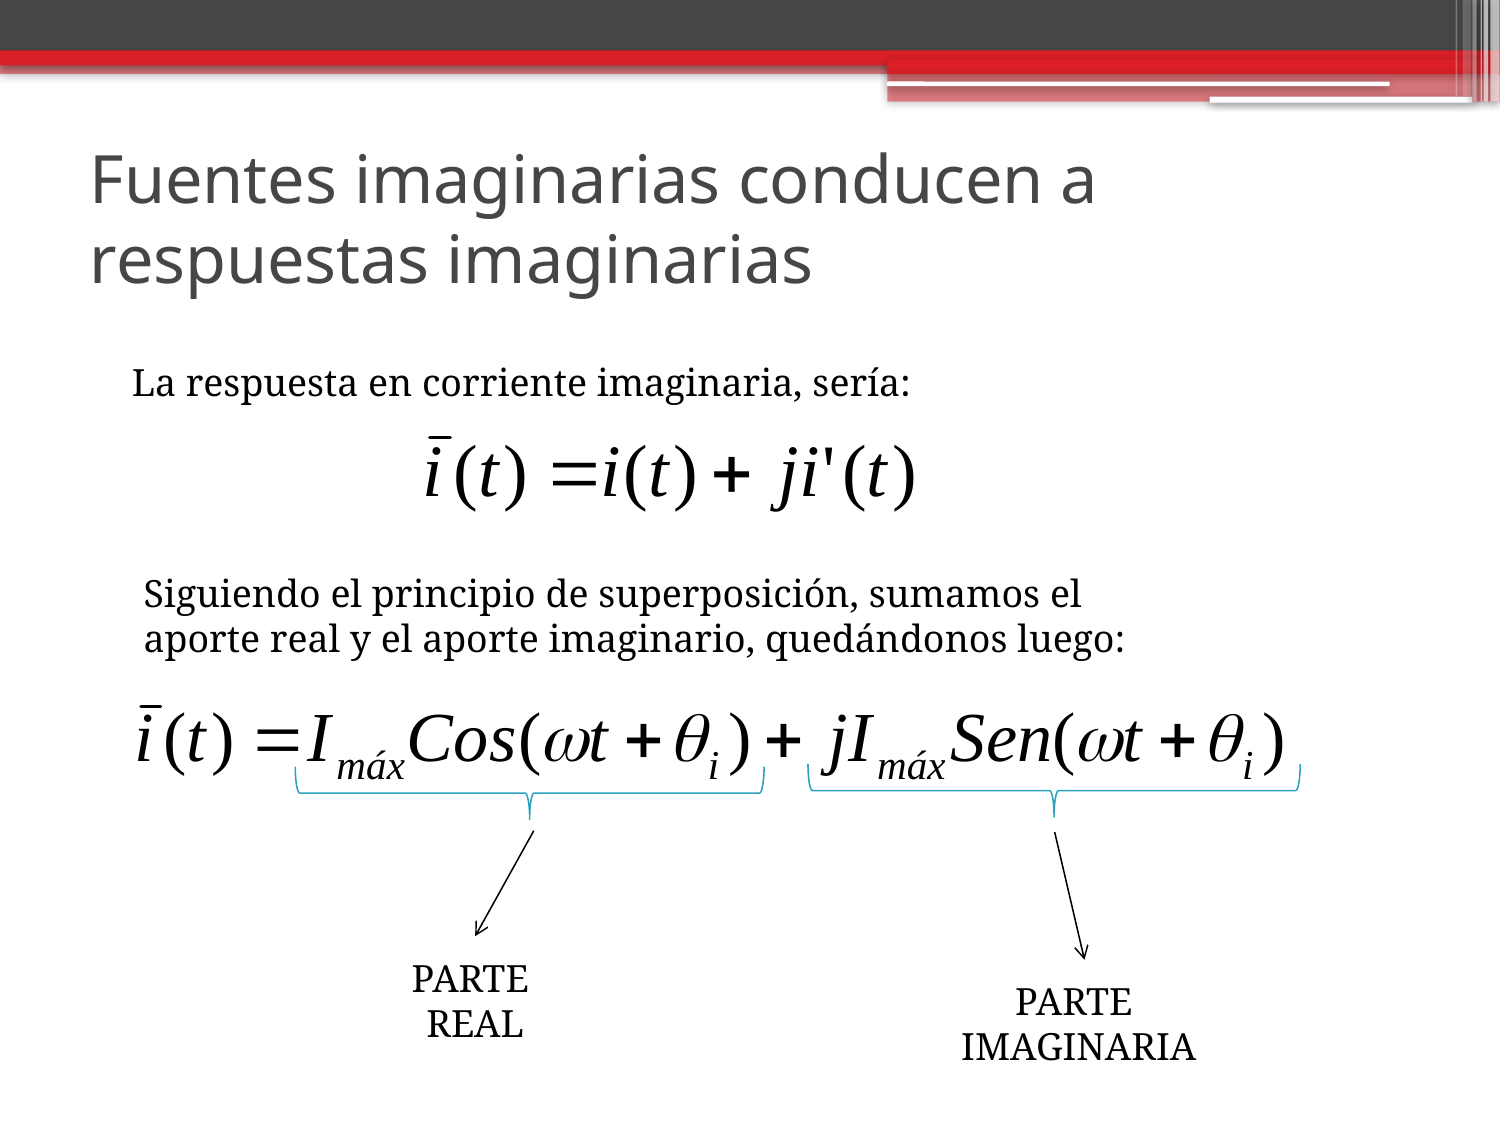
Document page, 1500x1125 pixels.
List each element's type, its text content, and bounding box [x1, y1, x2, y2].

text_box PARTE IMAGINARIA [932, 970, 1226, 1076]
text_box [451, 853, 558, 913]
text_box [1005, 880, 1134, 912]
text_box Siguiendo el principio de superposición, sumamos el aporte real y el aporte imaginario, quedándonos luego: [128, 562, 1149, 668]
title Fuentes imaginarias conducen a respuestas imaginarias [75, 129, 1425, 305]
text_box PARTE REAL [346, 947, 605, 1053]
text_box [413, 422, 933, 528]
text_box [125, 691, 1299, 798]
text_box La respuesta en corriente imaginaria, sería: [117, 351, 973, 412]
